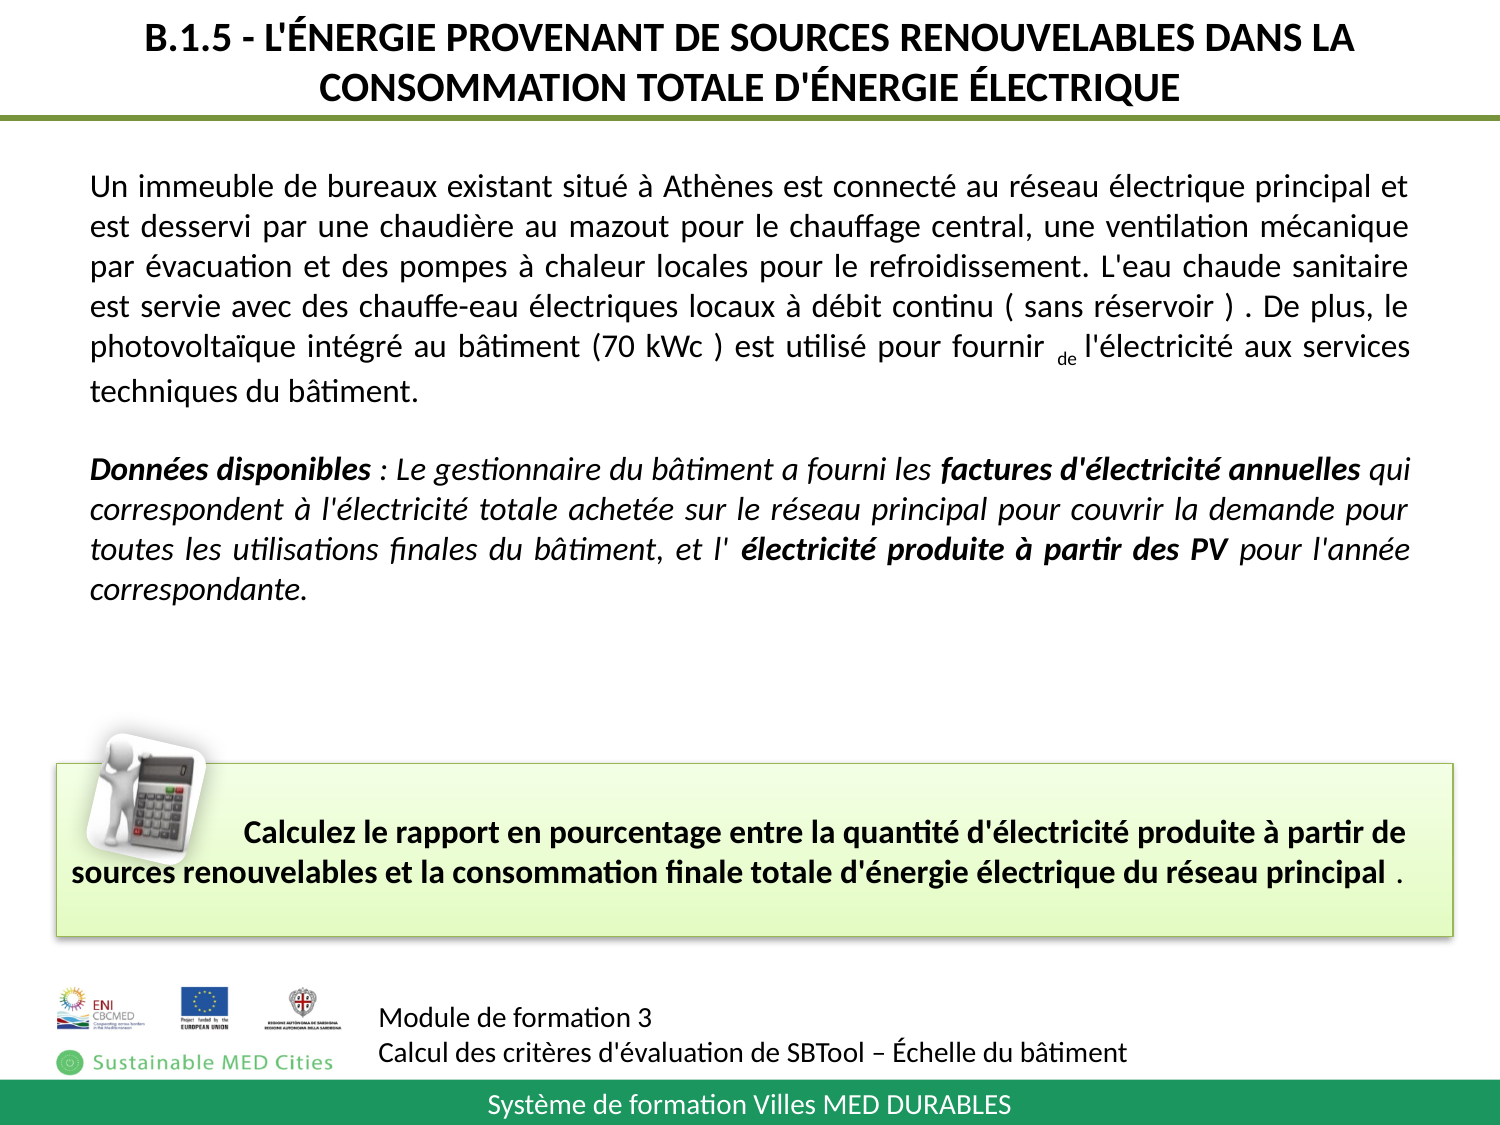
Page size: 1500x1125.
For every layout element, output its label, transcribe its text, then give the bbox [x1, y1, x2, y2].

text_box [0, 972, 1500, 1125]
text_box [56, 739, 1454, 937]
title B.1.5 - L'ÉNERGIE PROVENANT DE SOURCES RENOUVELABLES DANS LA CONSOMMATION TOTALE D'ÉNERGIE ÉLECTRIQUE [0, 0, 1500, 121]
picture [109, 733, 149, 739]
list Un immeuble de bureaux existant situé à Athènes est connecté au réseau électrique principal et est desservi par une chaudière au mazout pour le chauffage central, une ventilation mécanique par évacuation et des pompes à chaleur locales pour le refroidissement. L'eau chaude sanitaire est servie avec des chauffe-eau électriques locaux à débit continu ( sans réservoir ) . De plus, le photovoltaïque intégré au bâtiment (70 kWc ) est utilisé pour fournir de l'électricité aux services techniques du bâtiment. Données disponibles : Le gestionnaire du bâtiment a fourni les factures d'électricité annuelles qui correspondent à l'électricité totale achetée sur le réseau principal pour couvrir la demande pour toutes les utilisations finales du bâtiment, et l' électricité produite à partir des PV pour l'année correspondante. [75, 157, 1426, 738]
